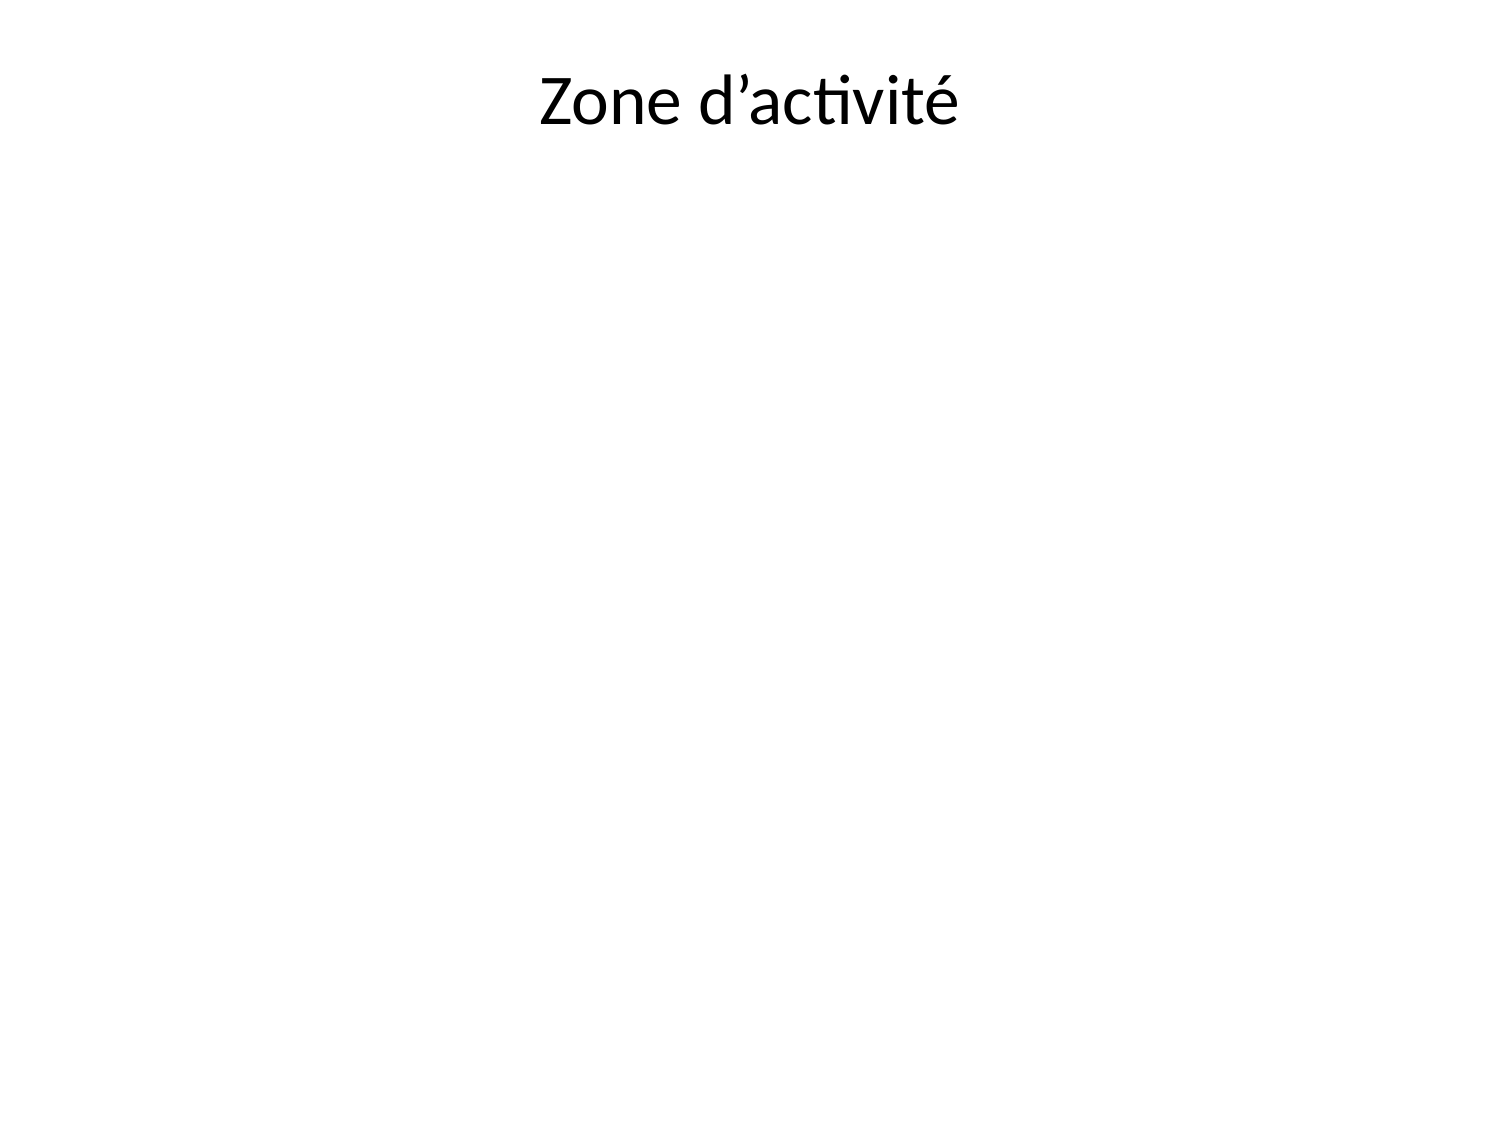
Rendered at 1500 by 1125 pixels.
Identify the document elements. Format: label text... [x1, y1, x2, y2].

title Zone d’activité [75, 45, 1425, 233]
